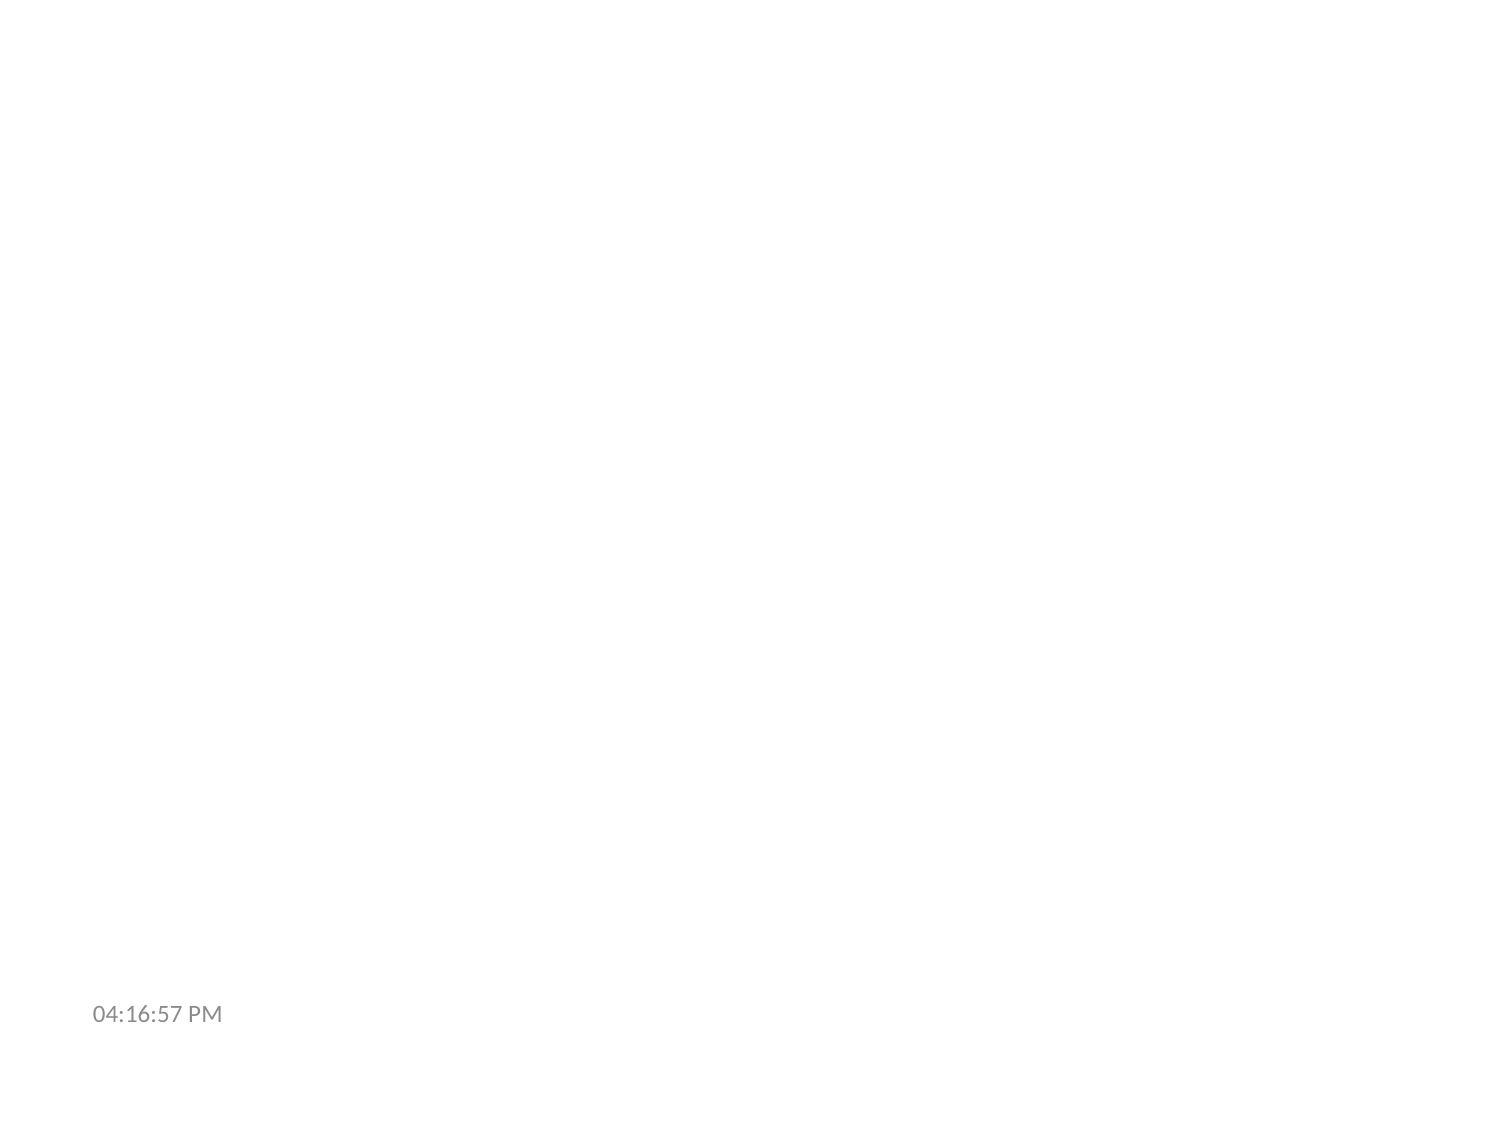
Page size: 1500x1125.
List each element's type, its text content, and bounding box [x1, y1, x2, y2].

text_box 3:35:09 PM [77, 982, 428, 1043]
